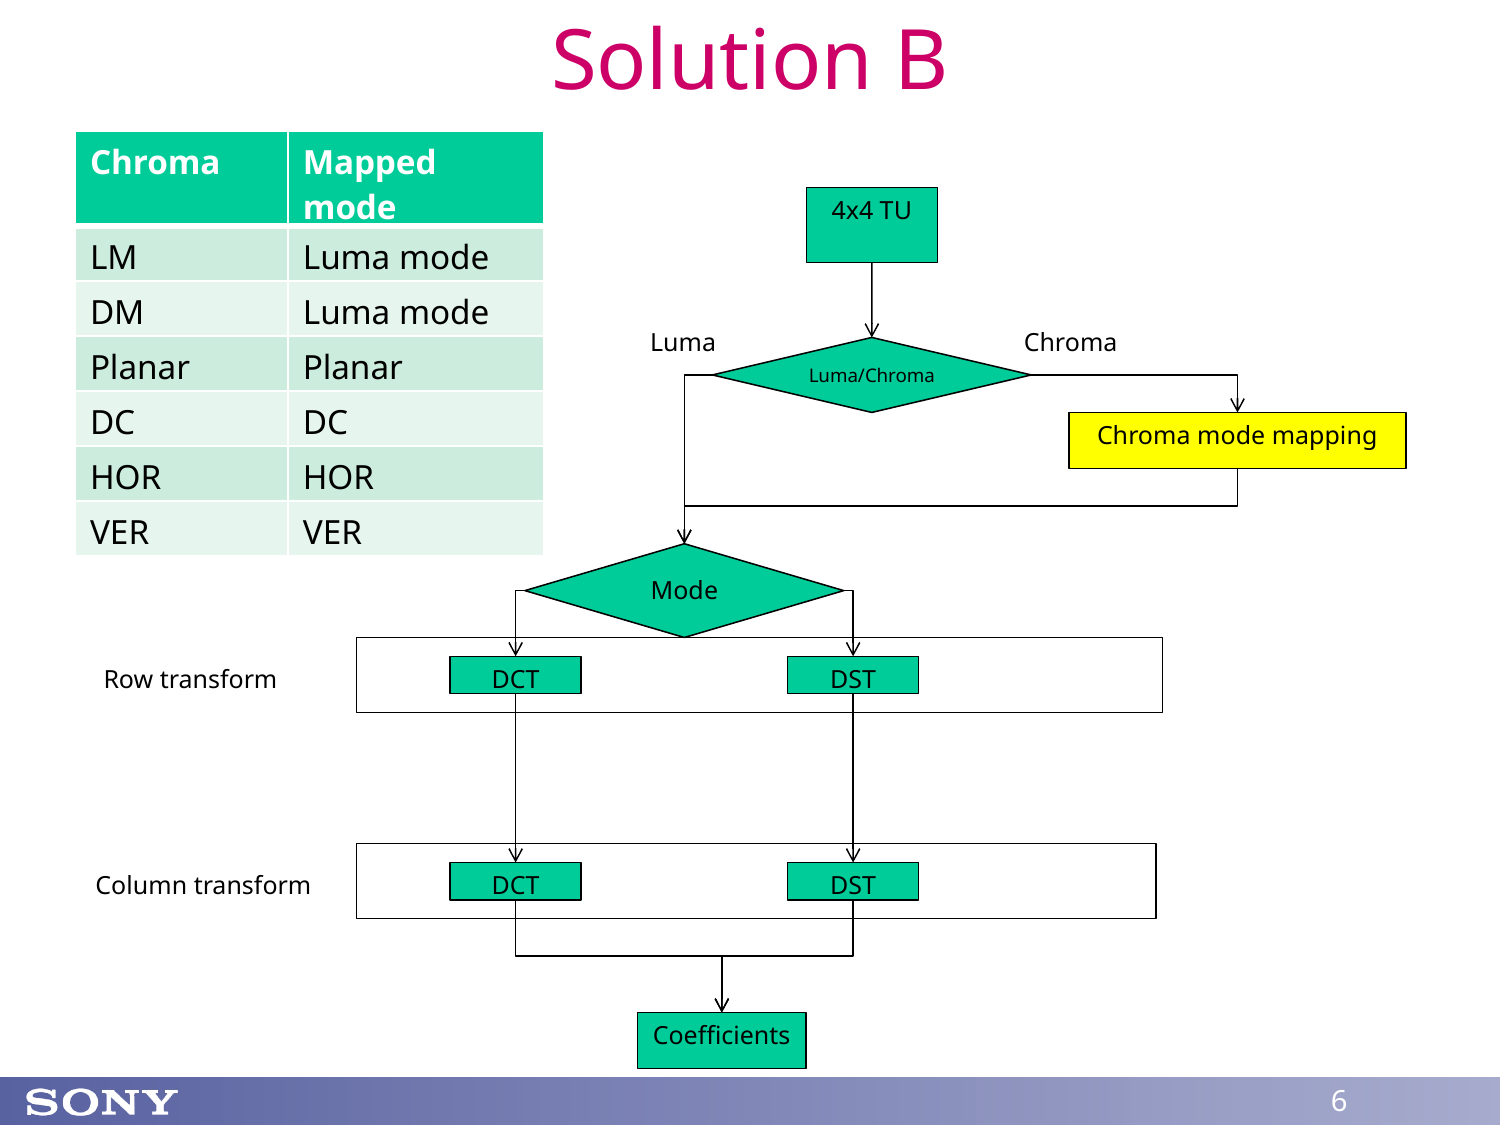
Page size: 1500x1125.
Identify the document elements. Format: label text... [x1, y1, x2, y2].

text_box Mode [526, 545, 842, 637]
text_box [1002, 637, 1163, 713]
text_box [843, 590, 854, 657]
table_cell VER [76, 502, 287, 555]
text_box Chroma [1009, 318, 1133, 364]
table_cell DC [289, 392, 543, 445]
table_cell Planar [289, 337, 543, 390]
title Solution B [112, 0, 1388, 115]
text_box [515, 590, 526, 657]
table_cell HOR [76, 447, 287, 500]
table_cell Planar [76, 337, 287, 390]
text_box [356, 843, 1157, 919]
text_box Luma/Chroma [713, 337, 918, 413]
table_header Chroma [76, 132, 287, 223]
table_cell Luma mode [289, 282, 543, 335]
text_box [731, 890, 844, 1023]
text_box Column transform [80, 862, 327, 908]
text_box Luma [635, 318, 731, 364]
table_header Mapped mode [289, 132, 543, 223]
table_cell VER [289, 502, 543, 555]
table_cell DM [76, 282, 287, 335]
text_box 4x4 TU [806, 187, 938, 263]
text_box [356, 637, 918, 713]
slide_number 6 [1049, 1074, 1363, 1125]
table_cell Luma mode [289, 229, 543, 280]
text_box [562, 852, 676, 1060]
table_cell HOR [289, 447, 543, 500]
table_cell LM [76, 229, 287, 280]
text_box Luma/Chroma [1002, 368, 1029, 382]
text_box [923, 229, 999, 783]
text_box Row transform [88, 656, 293, 701]
table_cell DC [76, 392, 287, 445]
text_box Coefficients [669, 1012, 807, 1069]
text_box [1031, 374, 1238, 413]
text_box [684, 374, 713, 544]
picture [26, 1088, 178, 1116]
text_box Chroma mode mapping [1068, 412, 1407, 469]
